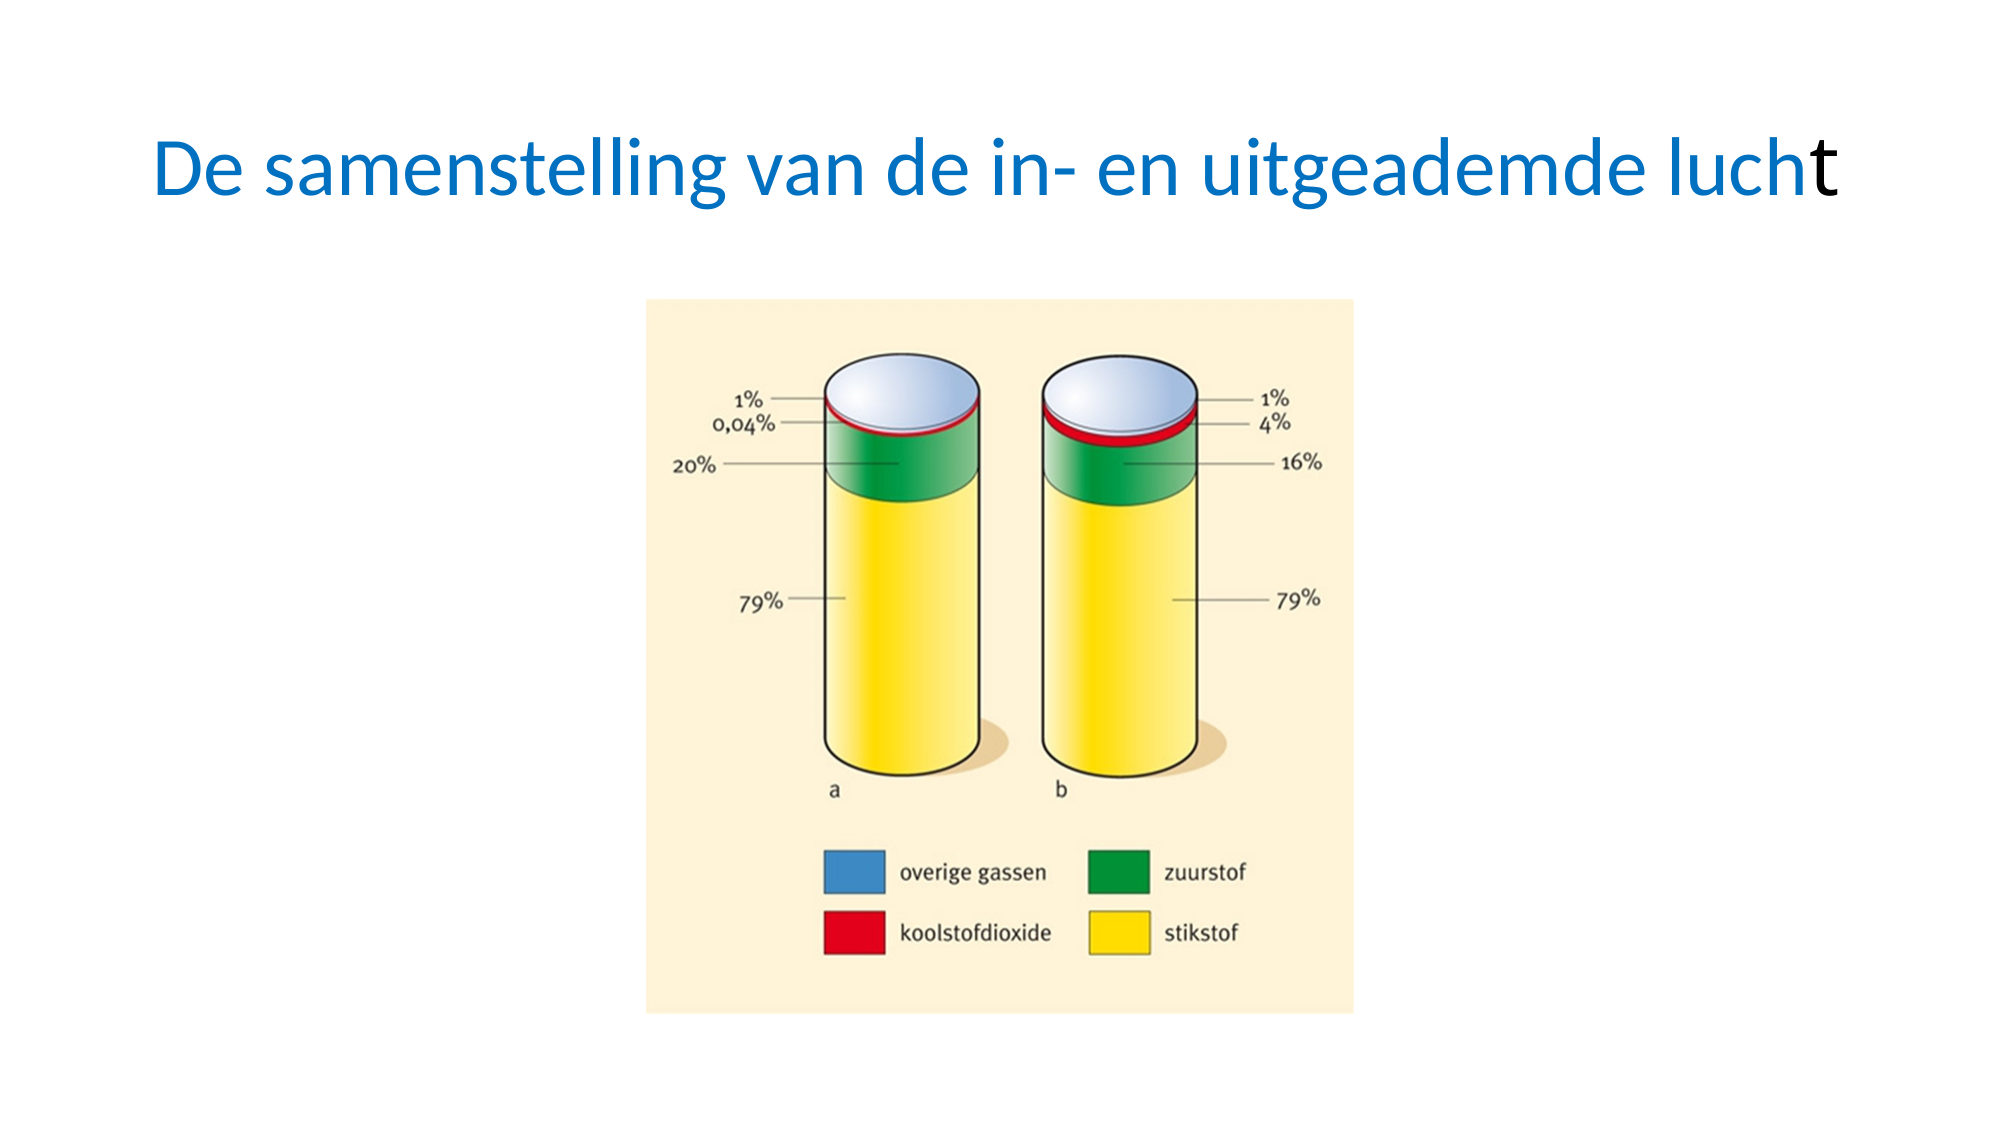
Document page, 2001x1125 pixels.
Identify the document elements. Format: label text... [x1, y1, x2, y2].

title De samenstelling van de in- en uitgeademde lucht [137, 59, 1863, 278]
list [646, 299, 1354, 1014]
